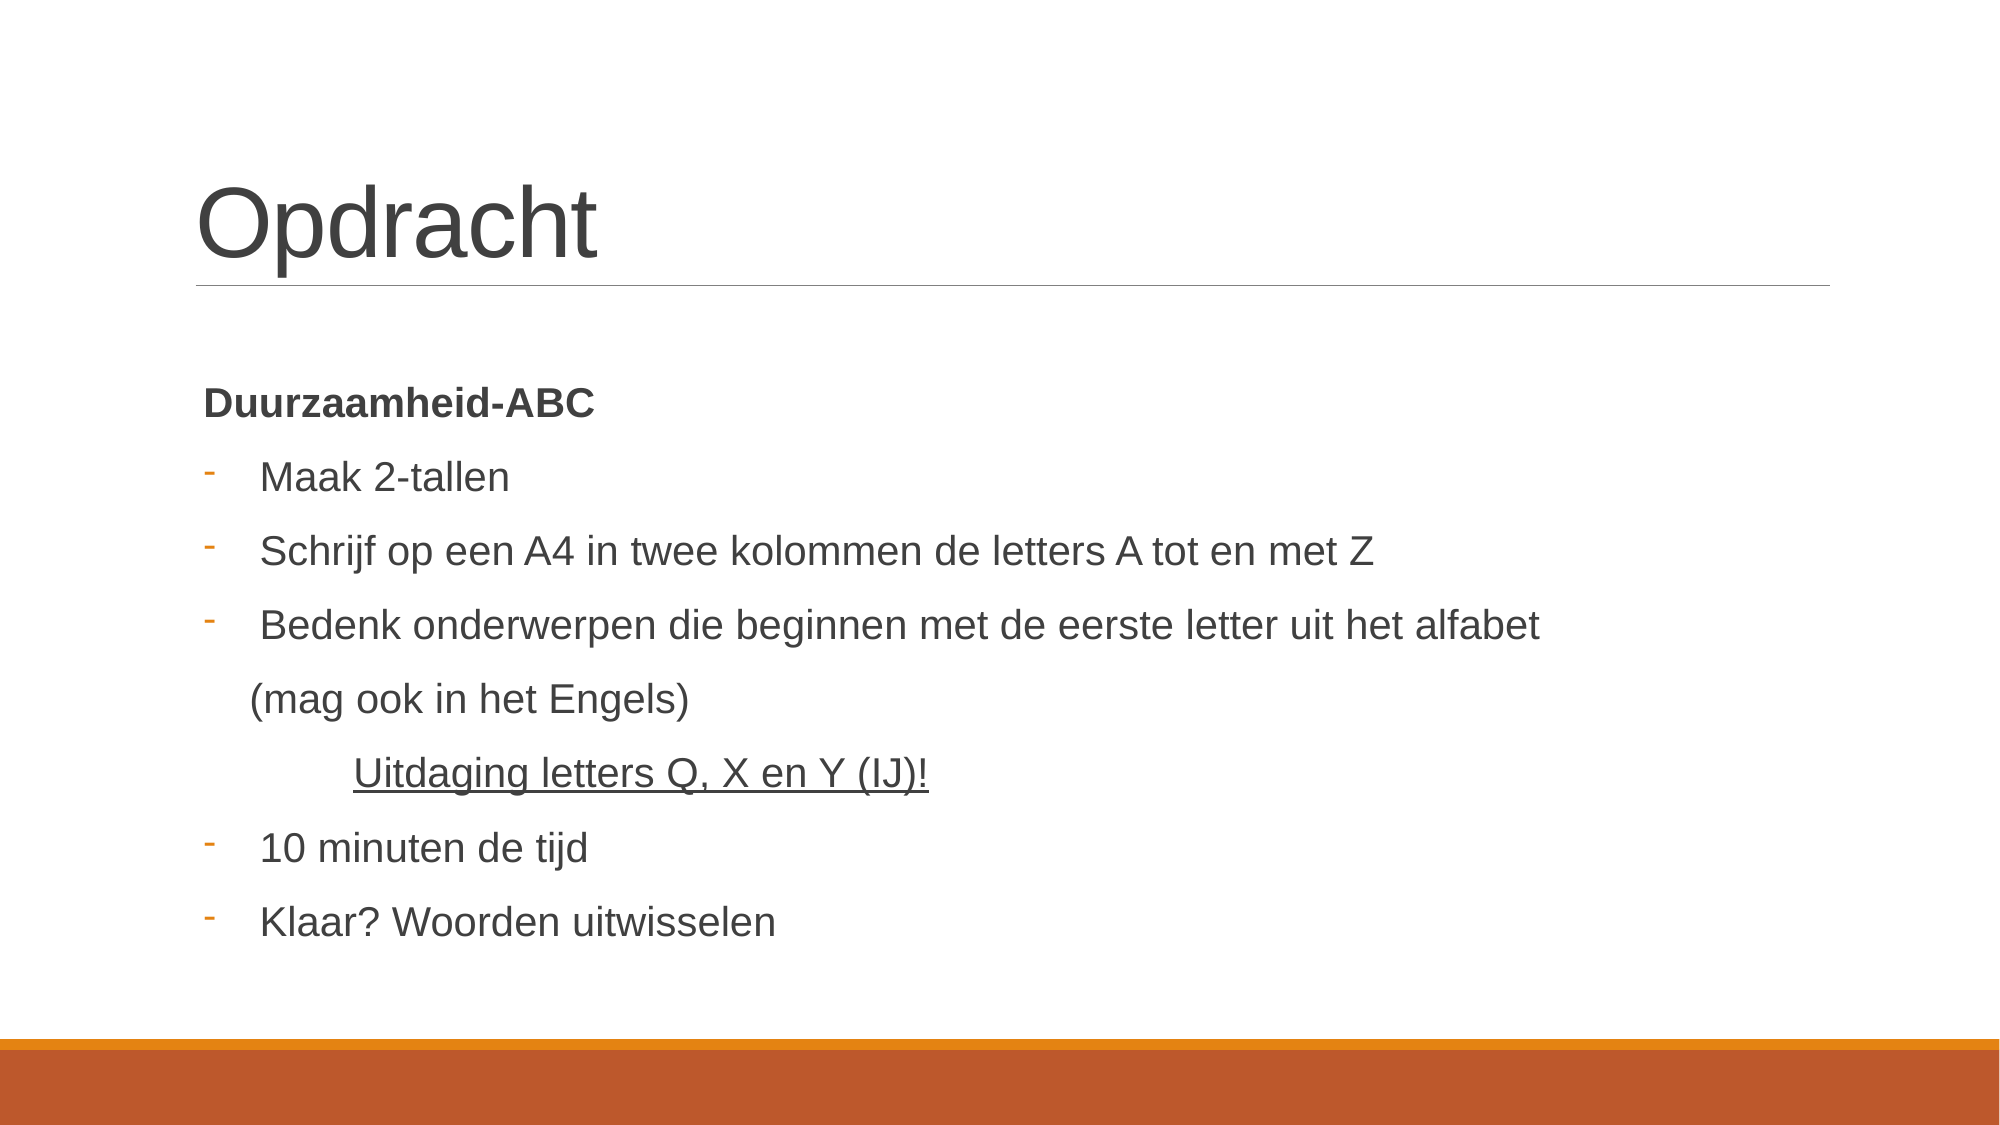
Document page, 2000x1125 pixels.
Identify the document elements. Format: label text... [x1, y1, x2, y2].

list Duurzaamheid-ABC Maak 2-tallen Schrijf op een A4 in twee kolommen de letters A tot en met Z Bedenk onderwerpen die beginnen met de eerste letter uit het alfabet (mag ook in het Engels) Uitdaging letters Q, X en Y (IJ)! 10 minuten de tijd Klaar? Woorden uitwisselen [203, 373, 1830, 1111]
title Opdracht [179, 47, 1830, 285]
